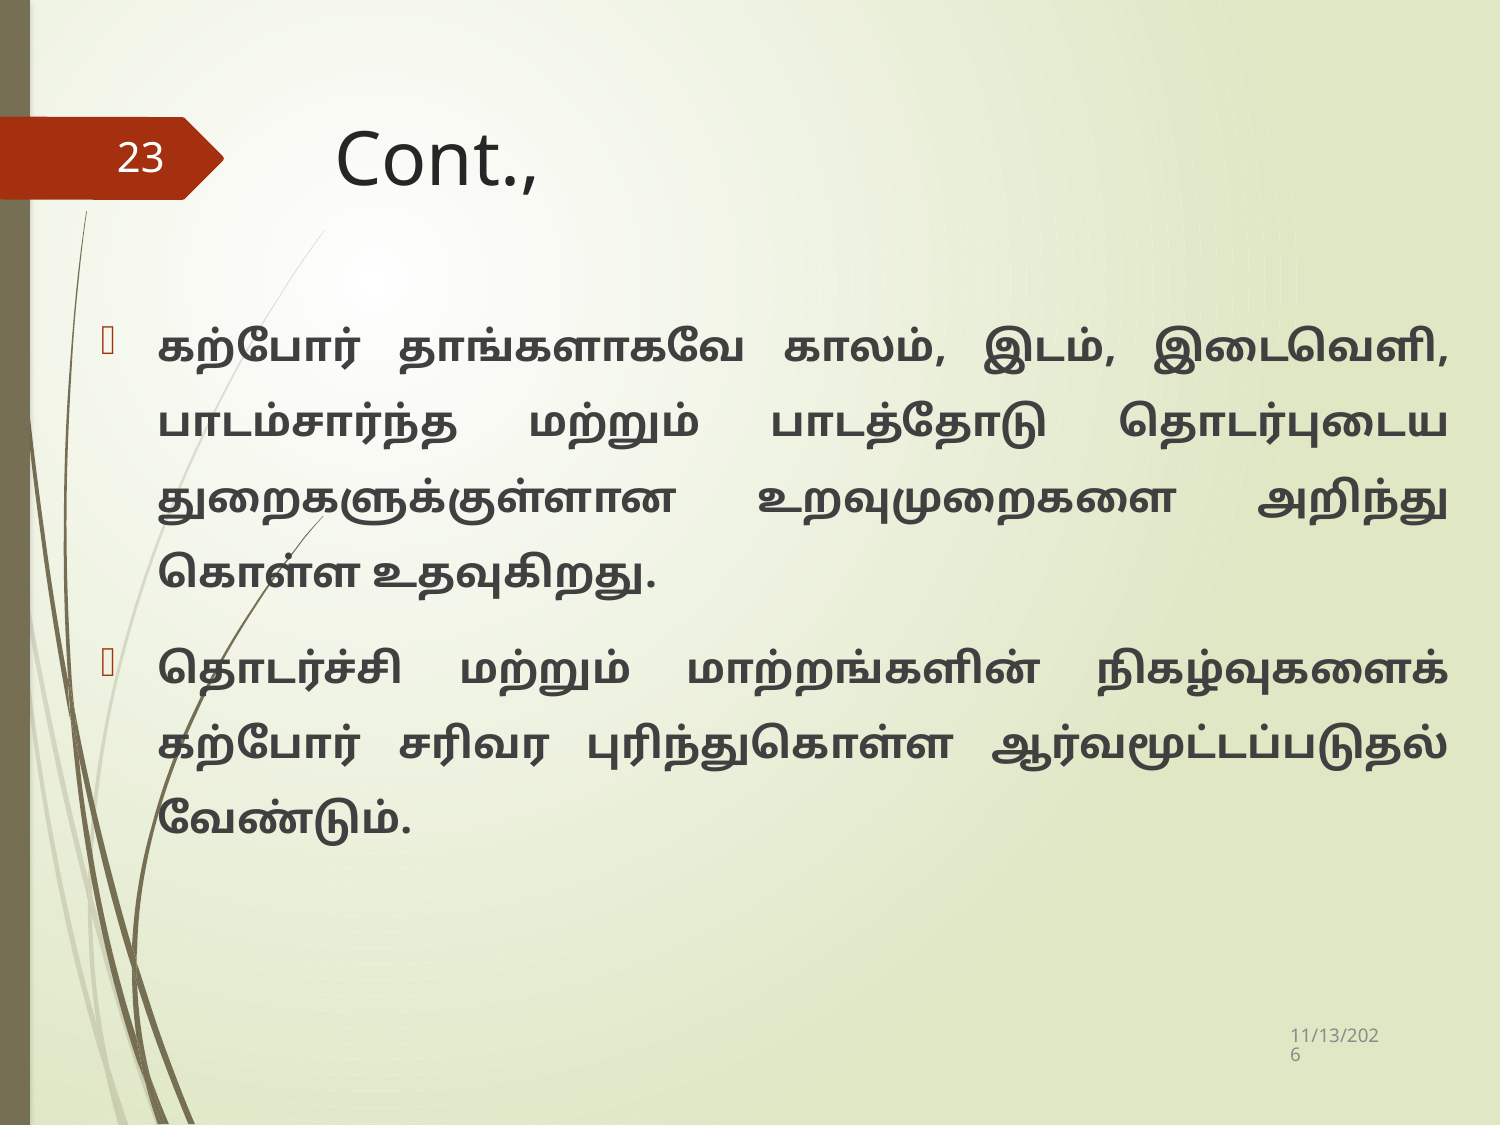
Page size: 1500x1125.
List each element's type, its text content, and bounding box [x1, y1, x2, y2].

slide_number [1275, 1006, 1401, 1068]
slide_number 23 [83, 129, 180, 190]
list கற்போர் தாங்களாகவே காலம், இடம், இடைவெளி, பாடம்சார்ந்த மற்றும் பாடத்தோடு தொடர்புடைய துறைகளுக்குள்ளான உறவுமுறைகளை அறிந்து கொள்ள உதவுகிறது. தொடர்ச்சி மற்றும் மாற்றங்களின் நிகழ்வுகளைக் கற்போர் சரிவர புரிந்துகொள்ள ஆர்வமூட்டப்படுதல் வேண்டும். [85, 287, 1465, 908]
title Cont., [319, 102, 1400, 287]
